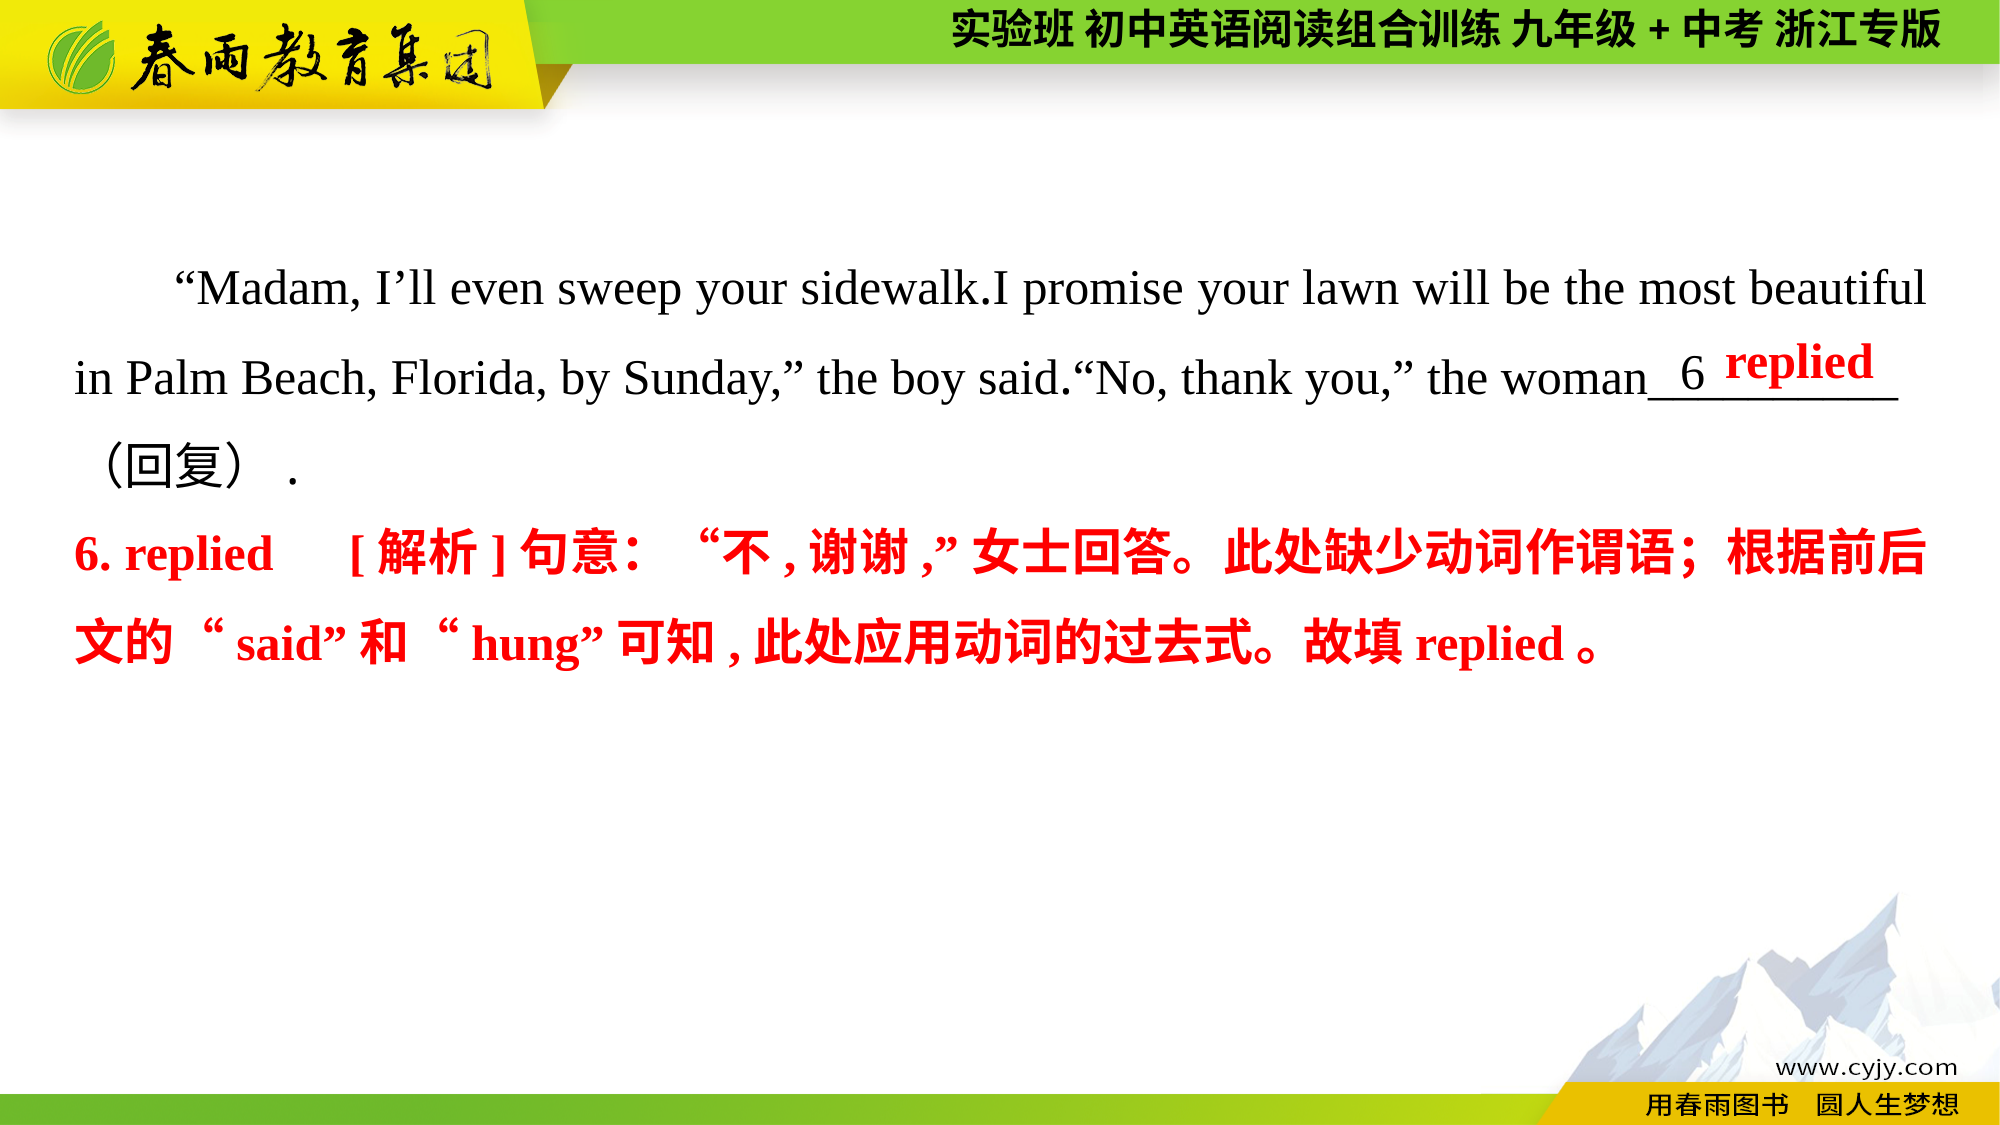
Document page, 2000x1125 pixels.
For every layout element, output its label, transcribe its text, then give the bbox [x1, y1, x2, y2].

list “Madam, I’ll even sweep your sidewalk.I promise your lawn will be the most beautiful in Palm Beach, Florida, by Sunday,” the boy said.“No, thank you,” the woman__________ （回复）. [59, 216, 1944, 483]
picture [0, 0, 2000, 1125]
text_box replied [1697, 321, 1890, 397]
text_box 6. replied [解析]句意：“不,谢谢,”女士回答。此处缺少动词作谓语；根据前后文的“said”和“hung”可知,此处应用动词的过去式。故填replied。 [59, 483, 1944, 679]
text_box 6 [1665, 331, 1720, 407]
